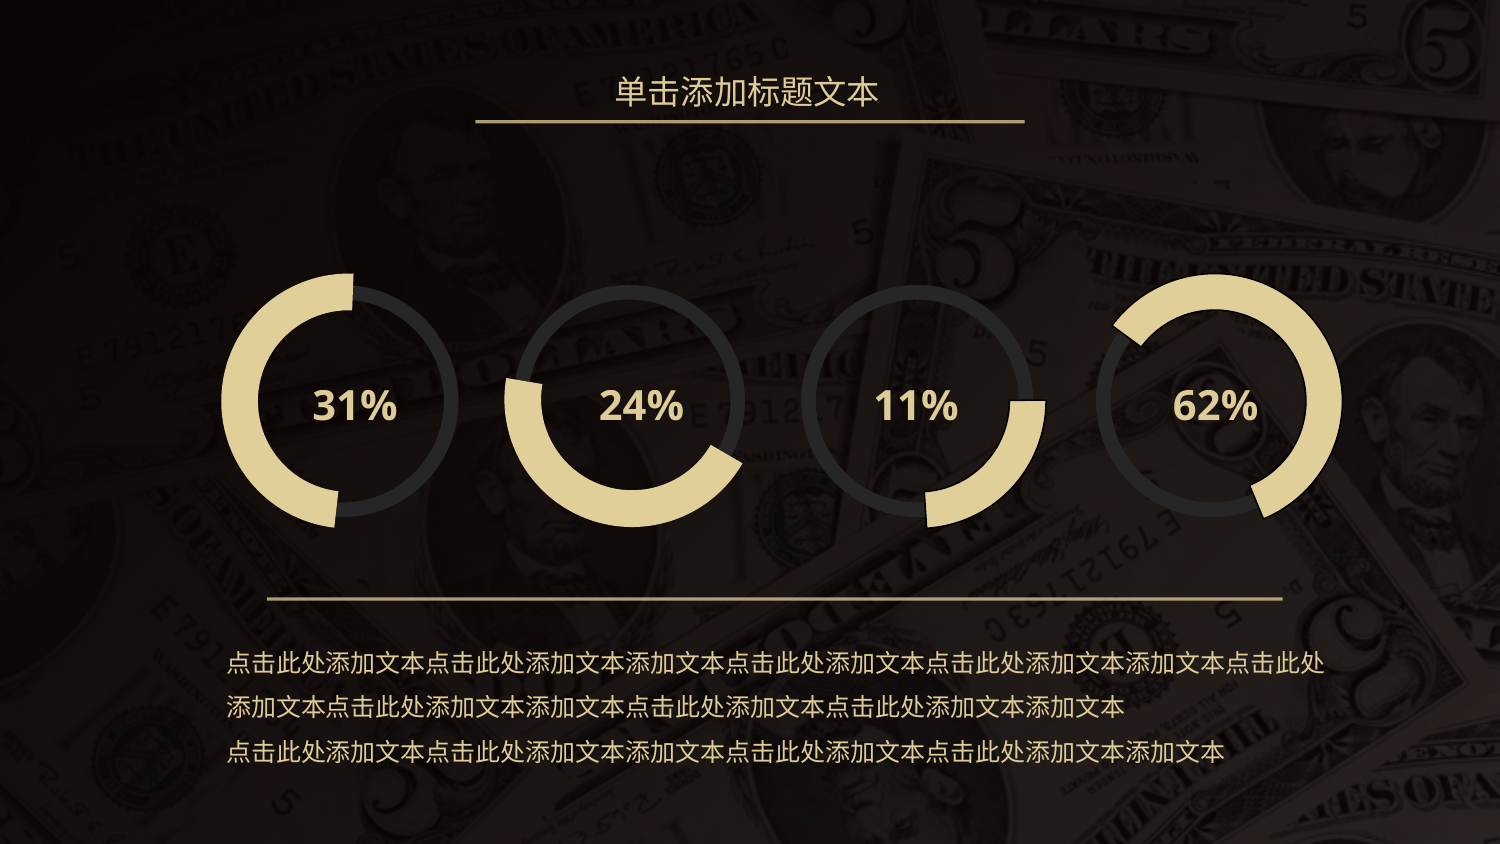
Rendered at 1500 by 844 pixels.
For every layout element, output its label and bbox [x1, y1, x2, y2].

text_box [0, 0, 1500, 844]
